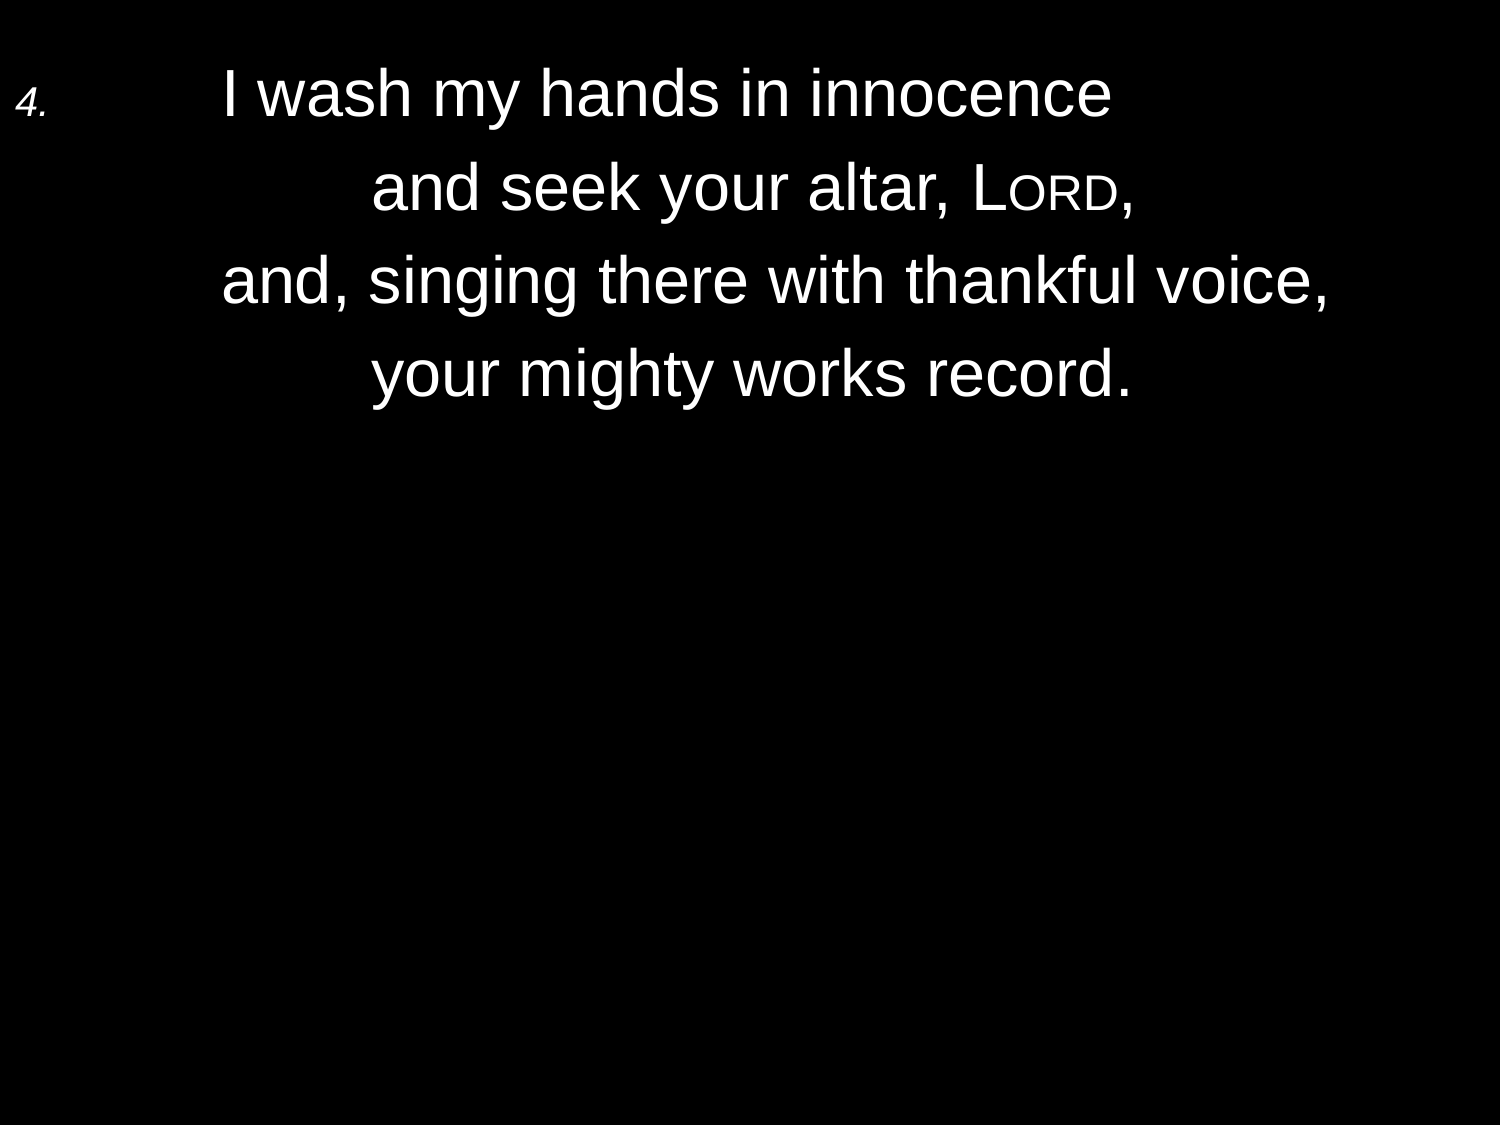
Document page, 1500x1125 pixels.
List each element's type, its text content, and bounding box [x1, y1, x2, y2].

list 4. I wash my hands in innocence and seek your altar, Lord, and, singing there with thankful voice, your mighty works record. [0, 42, 1500, 1047]
